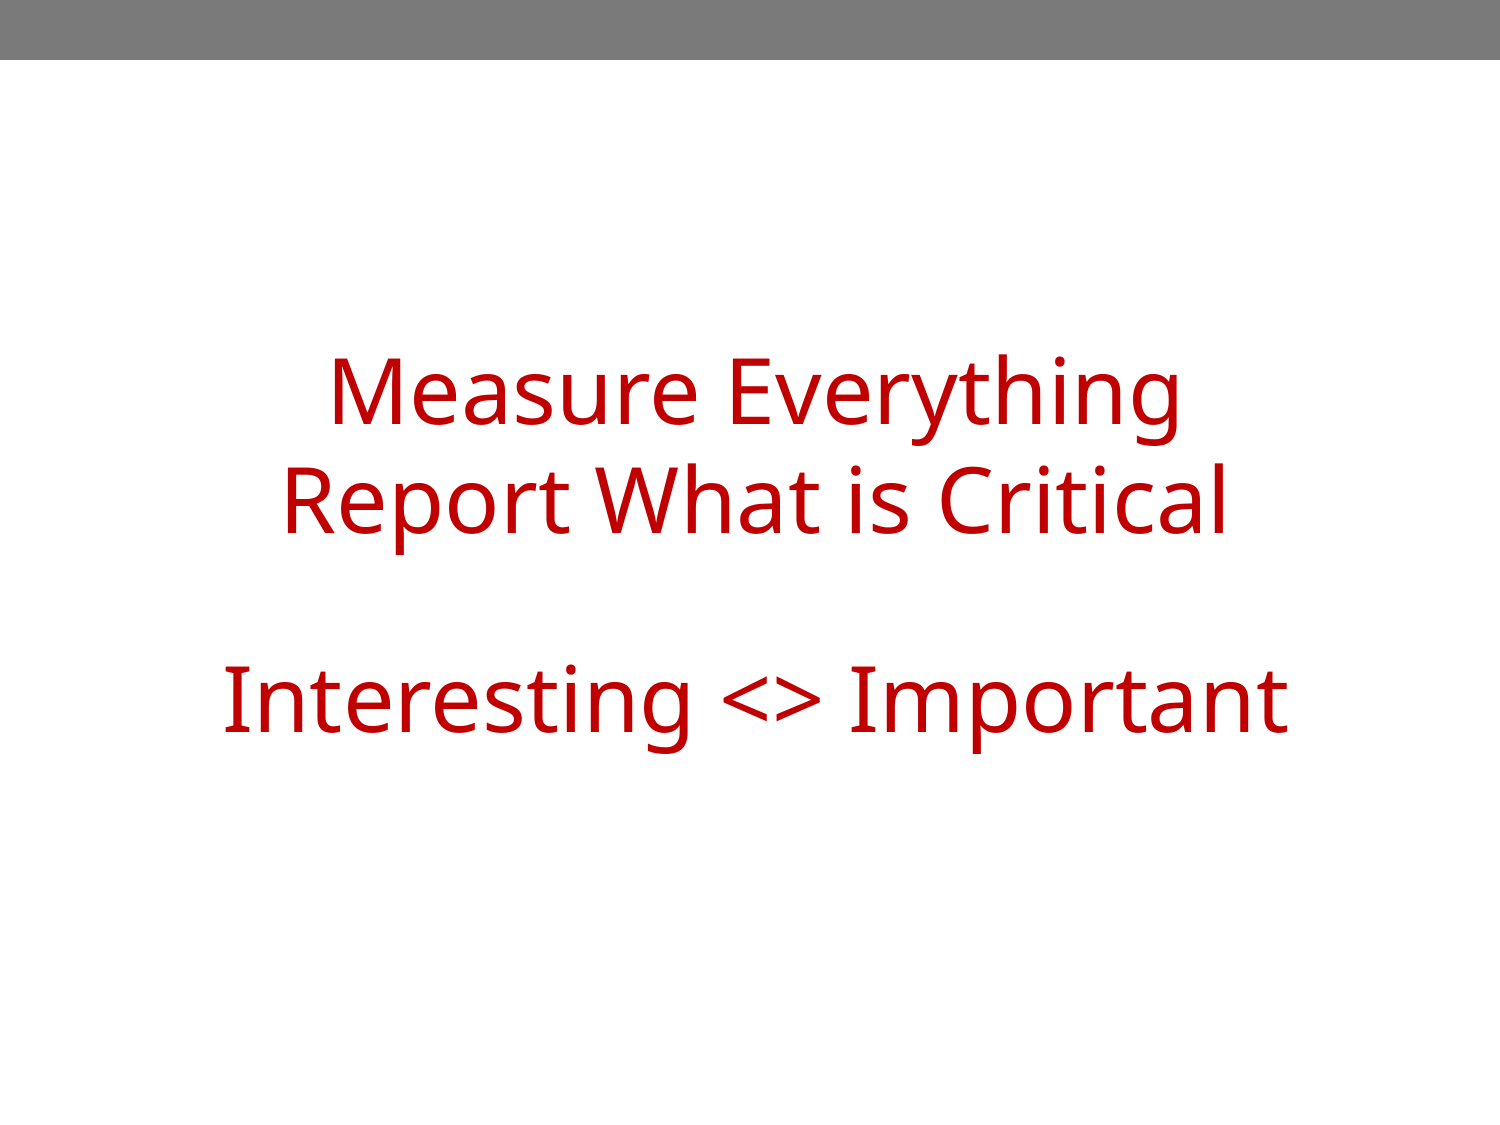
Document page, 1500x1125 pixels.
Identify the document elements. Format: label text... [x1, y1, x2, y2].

text_box Interesting <> Important [81, 602, 1432, 790]
text_box Measure Everything Report What is Critical [81, 348, 1432, 537]
